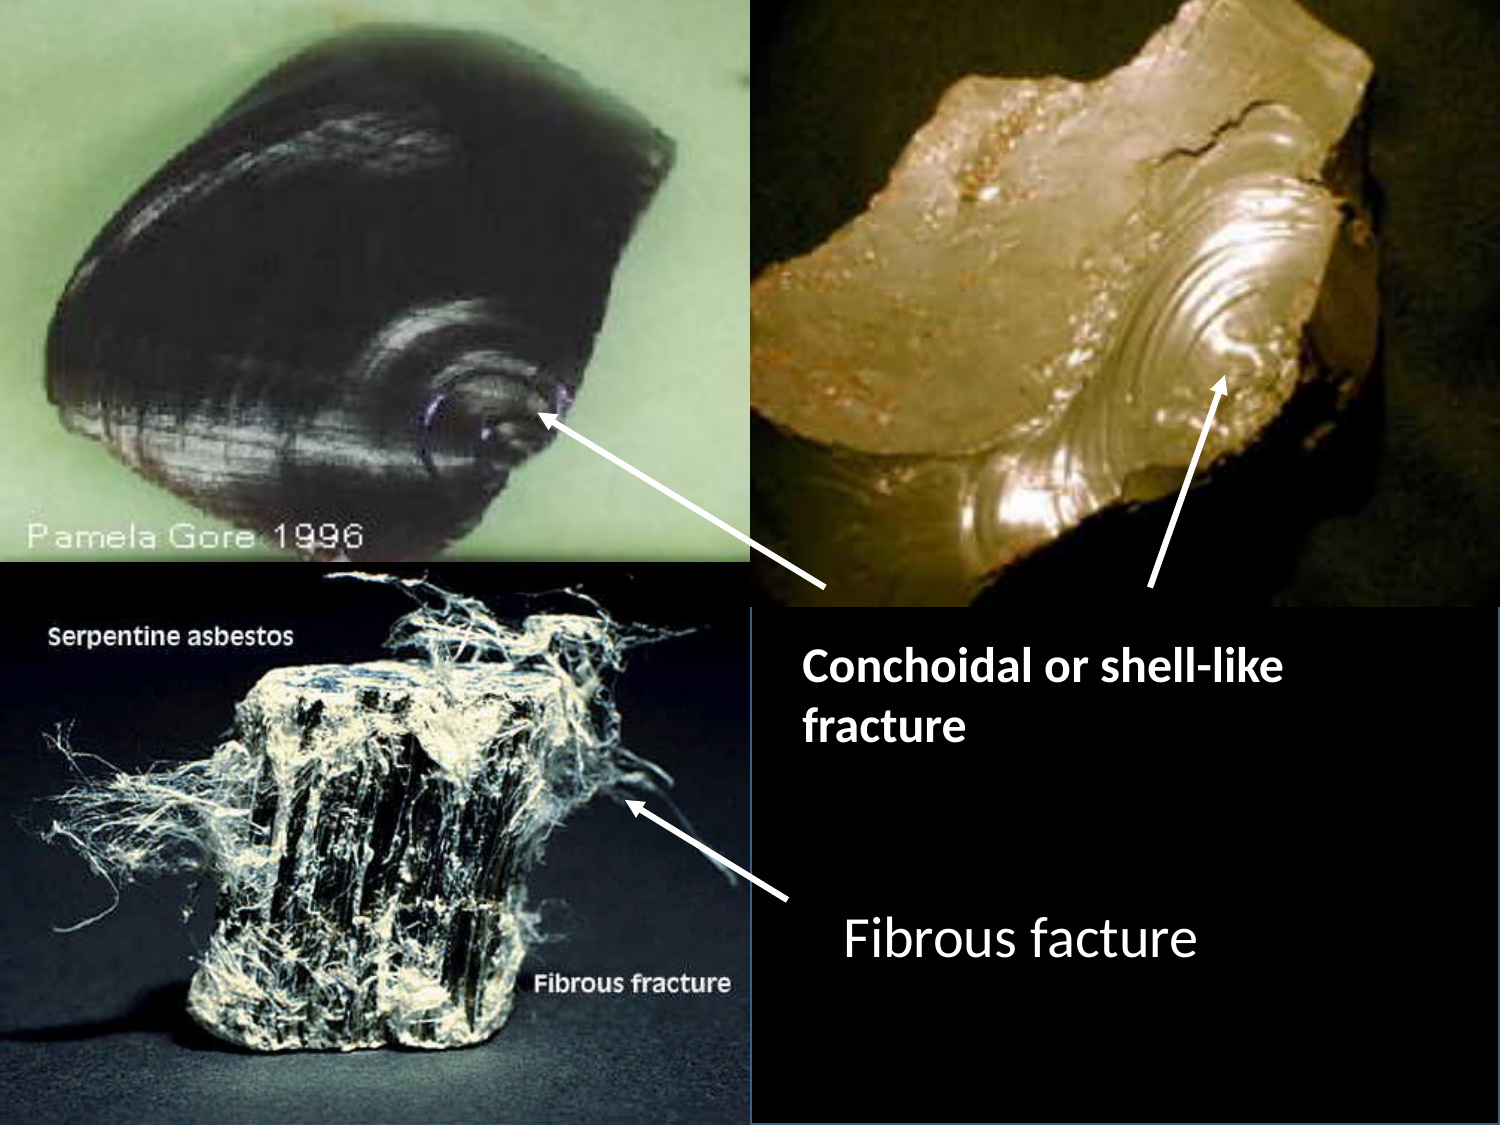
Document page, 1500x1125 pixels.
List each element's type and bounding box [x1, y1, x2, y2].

text_box [0, 0, 1500, 1125]
